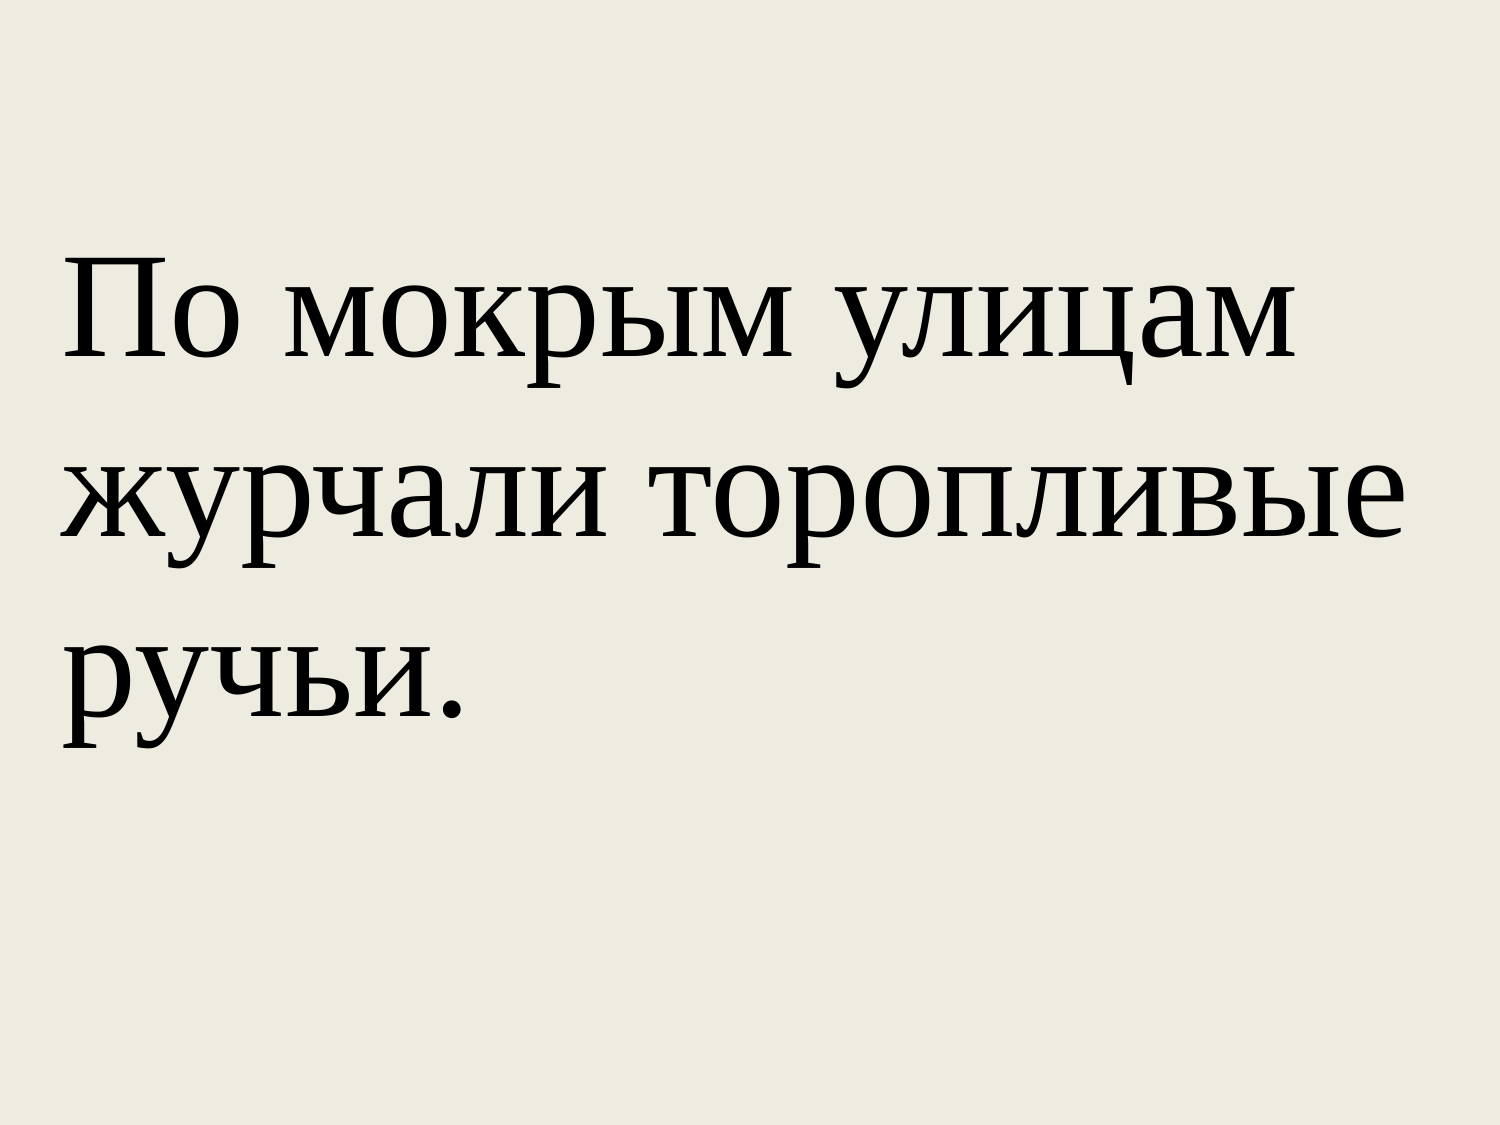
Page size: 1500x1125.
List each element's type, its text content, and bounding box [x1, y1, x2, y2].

text_box По мокрым улицам журчали торопливые ручьи. [46, 199, 1454, 754]
